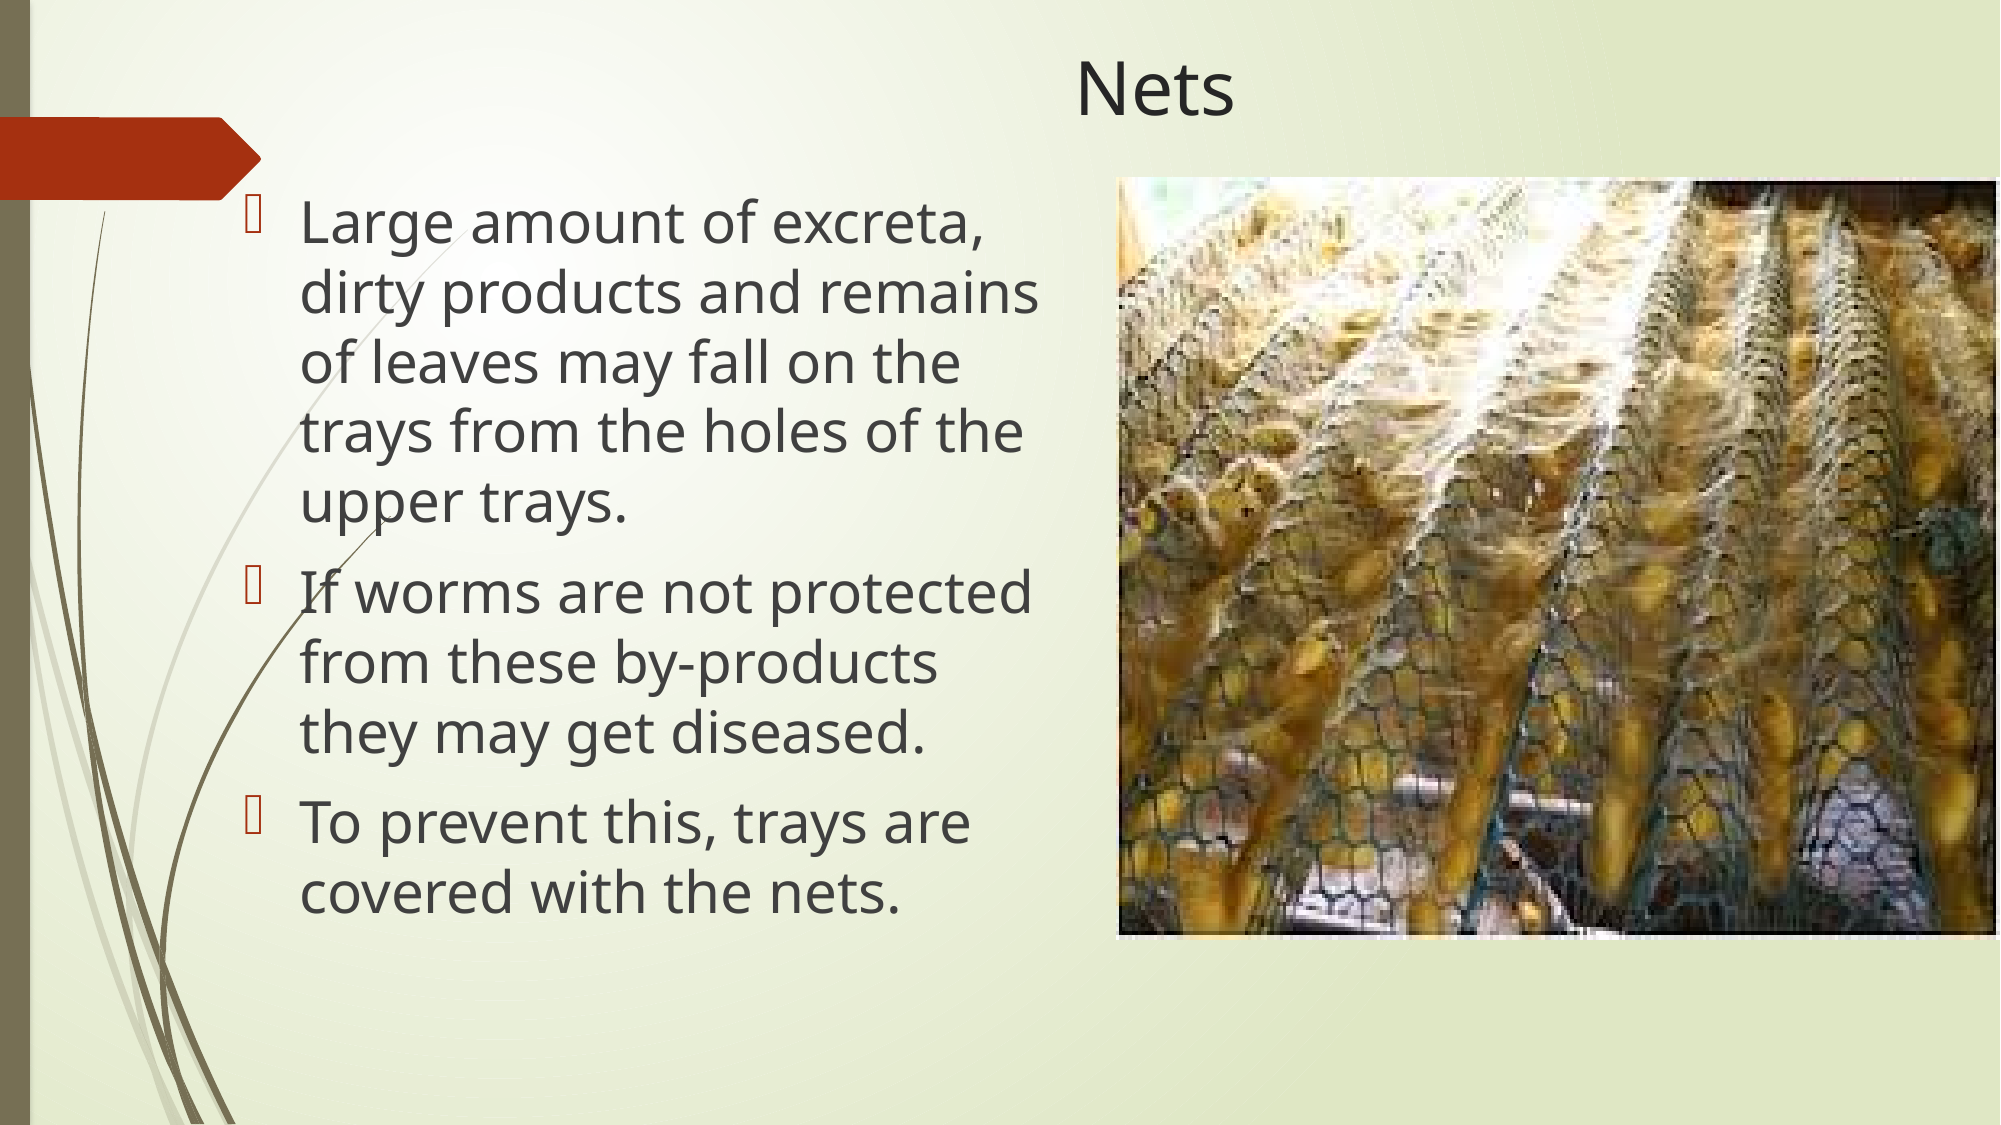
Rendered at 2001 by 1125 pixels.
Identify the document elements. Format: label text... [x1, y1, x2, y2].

title Nets [424, 33, 1887, 178]
picture [1116, 177, 2000, 940]
list Large amount of excreta, dirty products and remains of leaves may fall on the trays from the holes of the upper trays. If worms are not protected from these by-products they may get diseased. To prevent this, trays are covered with the nets. [228, 177, 1071, 1125]
